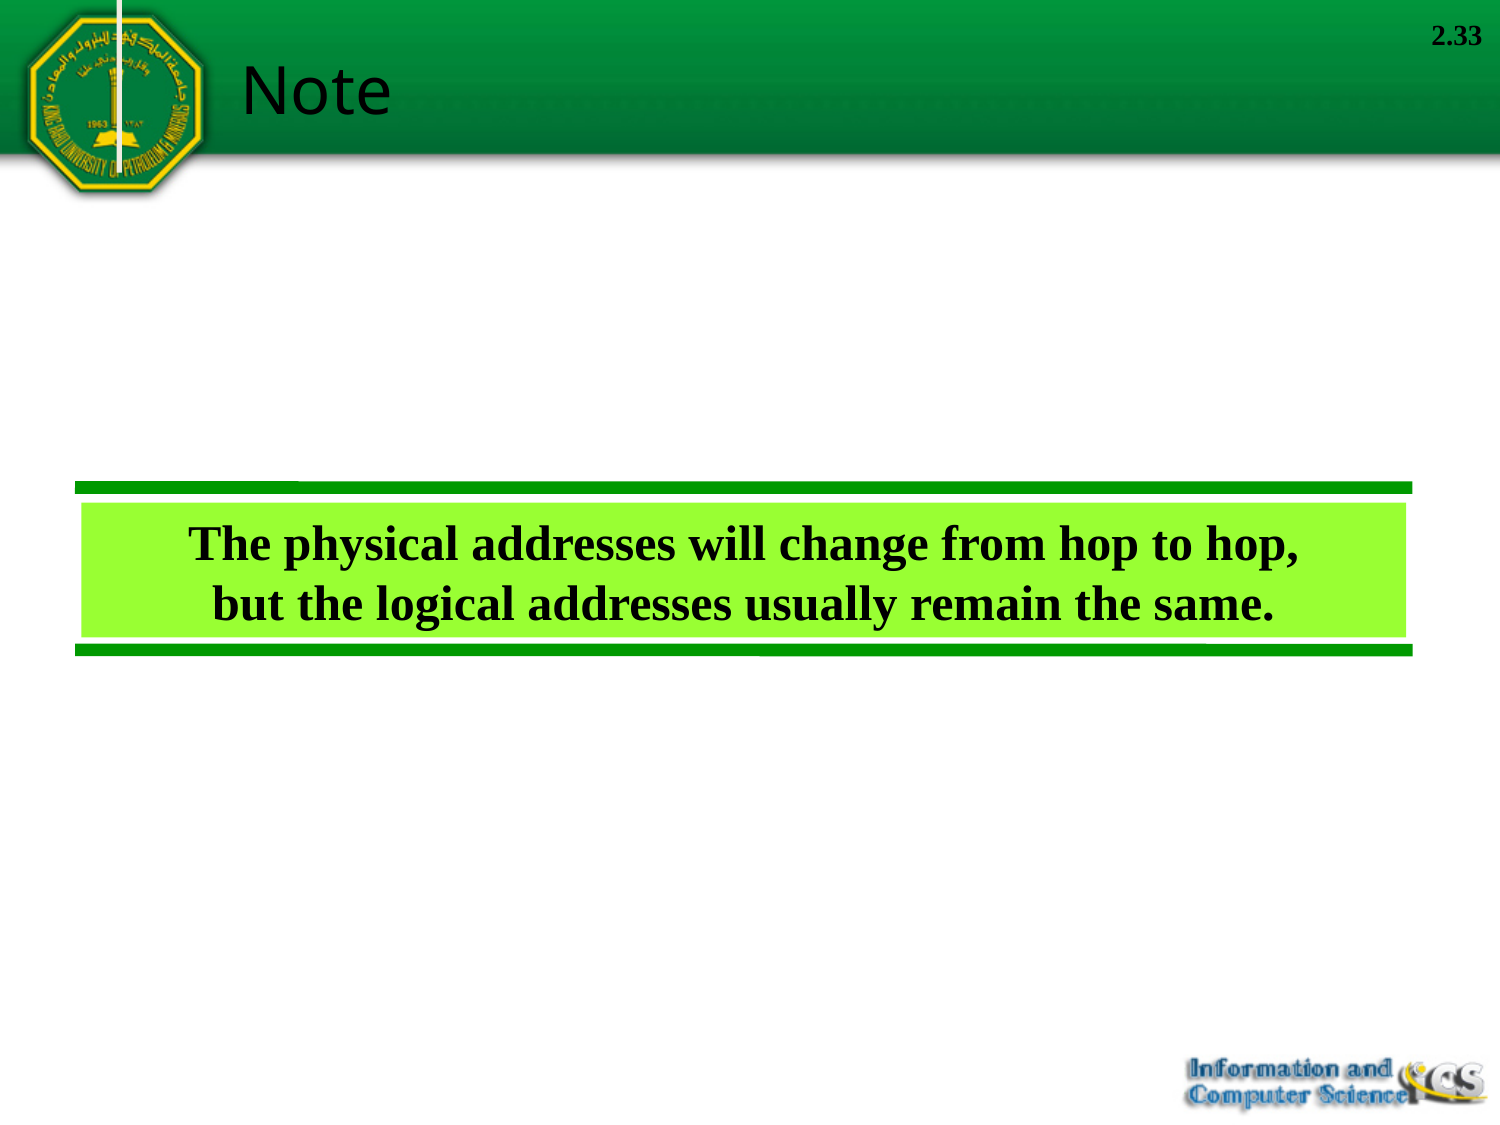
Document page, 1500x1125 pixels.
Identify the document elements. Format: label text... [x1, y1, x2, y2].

picture [0, 0, 1500, 1125]
title Note [225, 24, 1475, 150]
slide_number 2.33 [1406, 4, 1498, 65]
text_box The physical addresses will change from hop to hop, but the logical addresses usually remain the same. [81, 502, 1407, 638]
text_box [116, 0, 122, 173]
